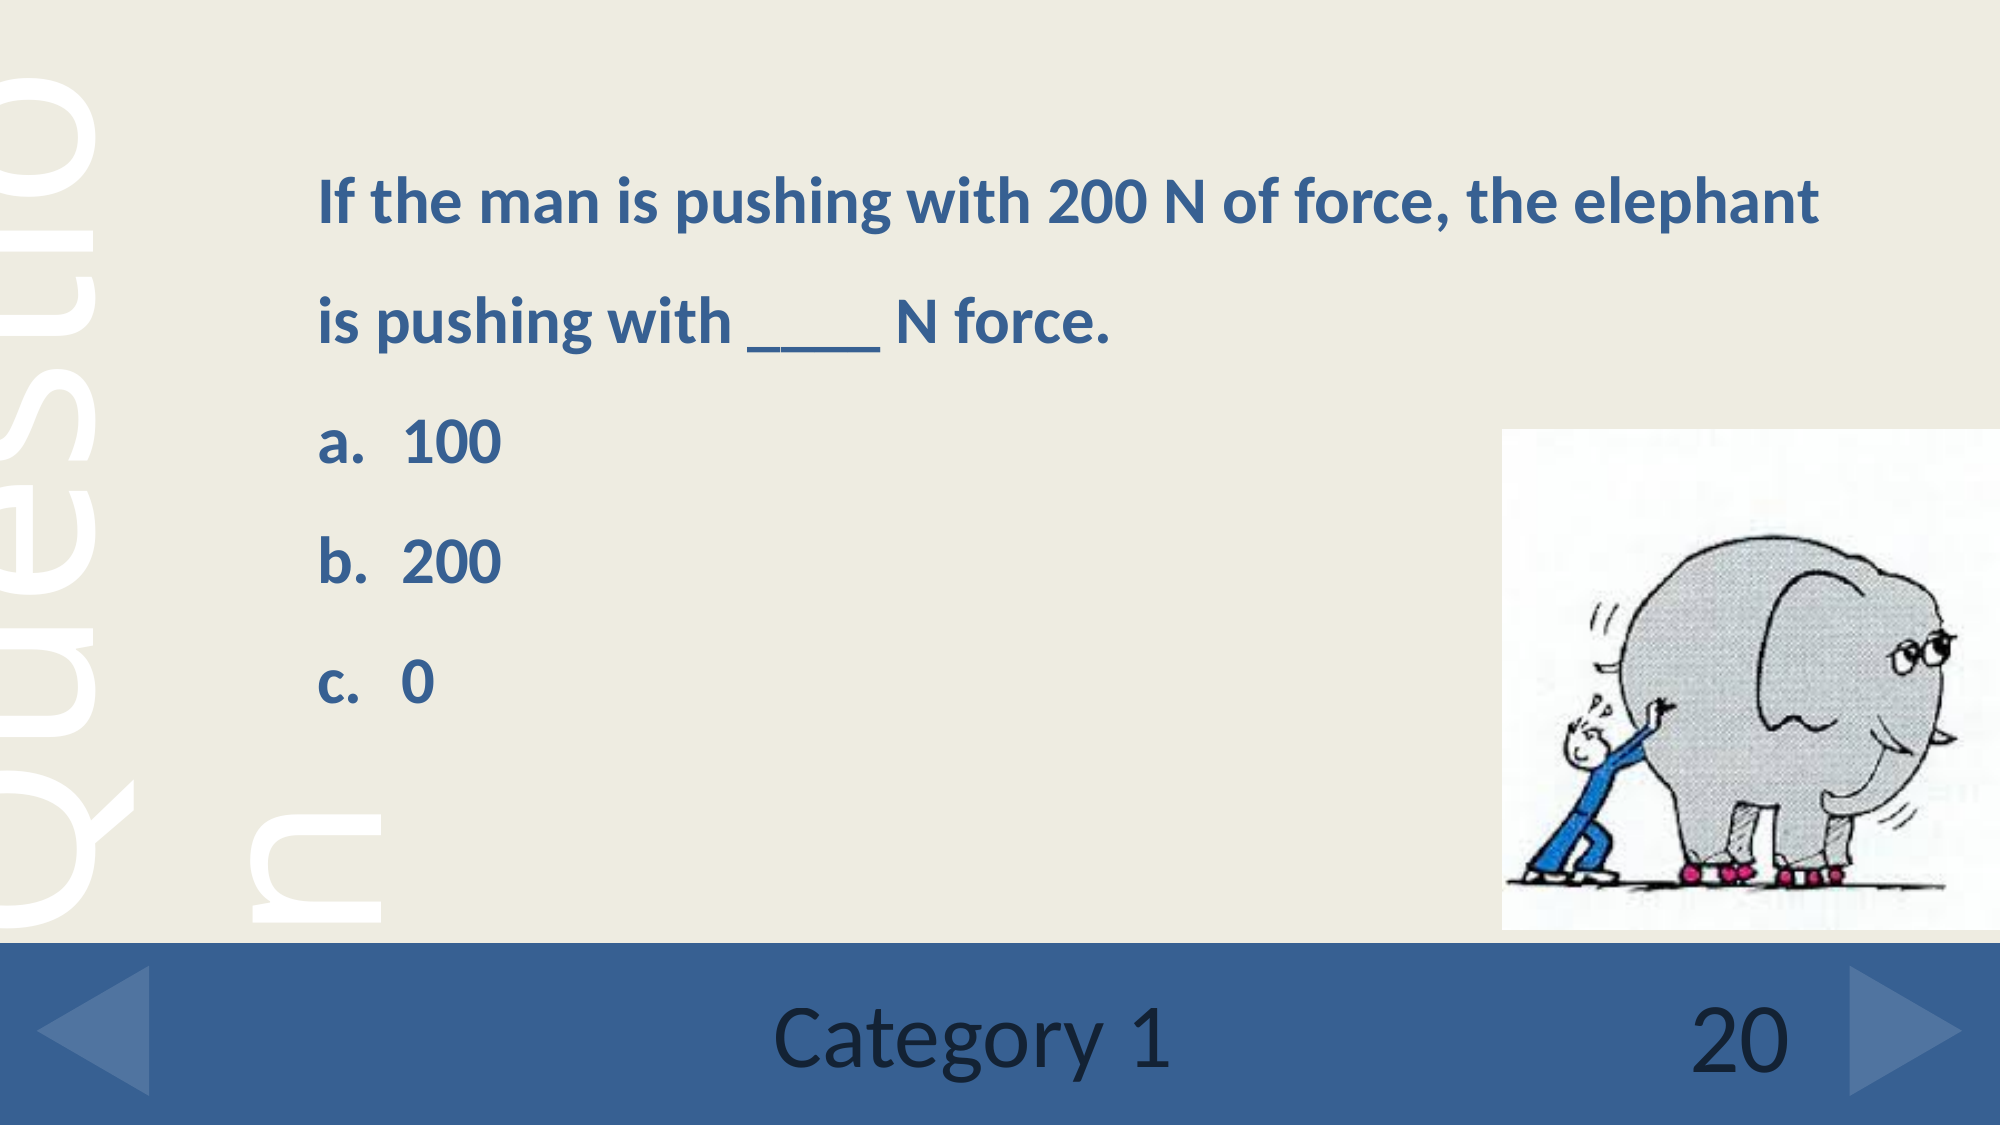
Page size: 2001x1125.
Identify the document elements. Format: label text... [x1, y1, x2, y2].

list If the man is pushing with 200 N of force, the elephant is pushing with ____ N force. 100 200 0 [302, 119, 1893, 835]
title Category 1 [73, 937, 1873, 1125]
picture [1501, 428, 2000, 930]
